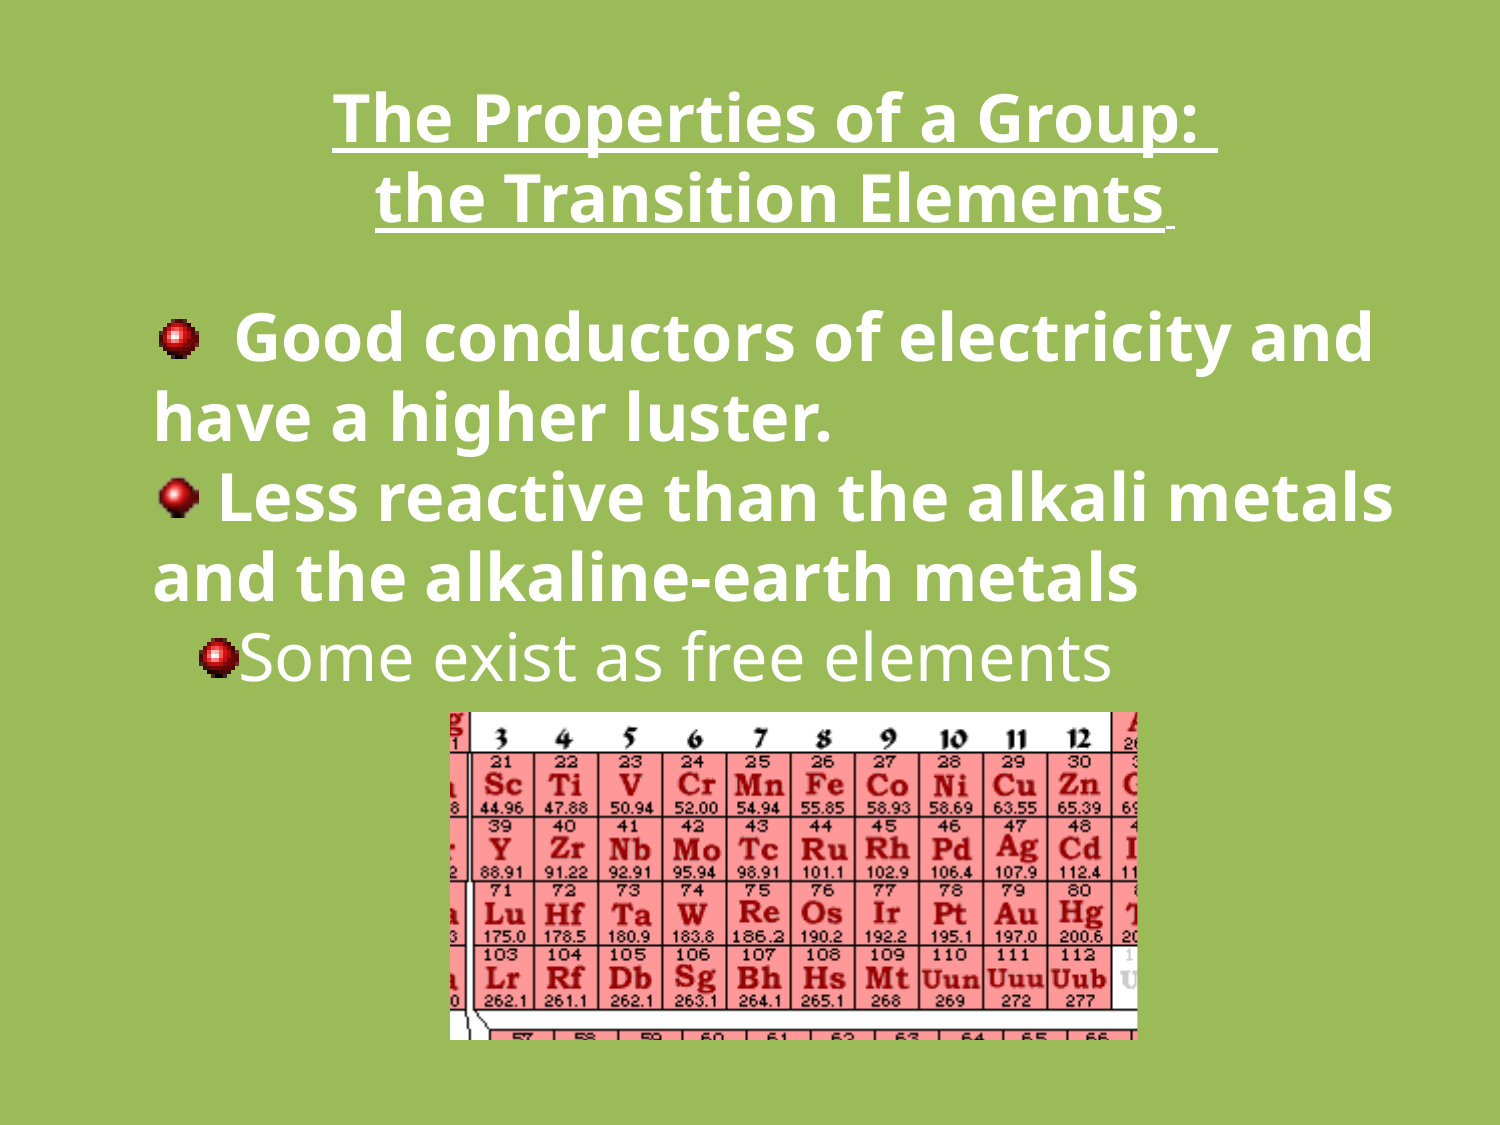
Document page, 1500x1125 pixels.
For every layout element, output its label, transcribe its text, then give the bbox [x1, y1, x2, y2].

text_box The Properties of a Group: the Transition Elements [262, 62, 1288, 250]
picture [152, 311, 199, 359]
picture [152, 471, 199, 518]
picture [191, 631, 239, 678]
text_box Good conductors of electricity and have a higher luster. Less reactive than the alkali metals and the alkaline-earth metals Some exist as free elements [137, 287, 1413, 702]
picture [449, 712, 1138, 1041]
